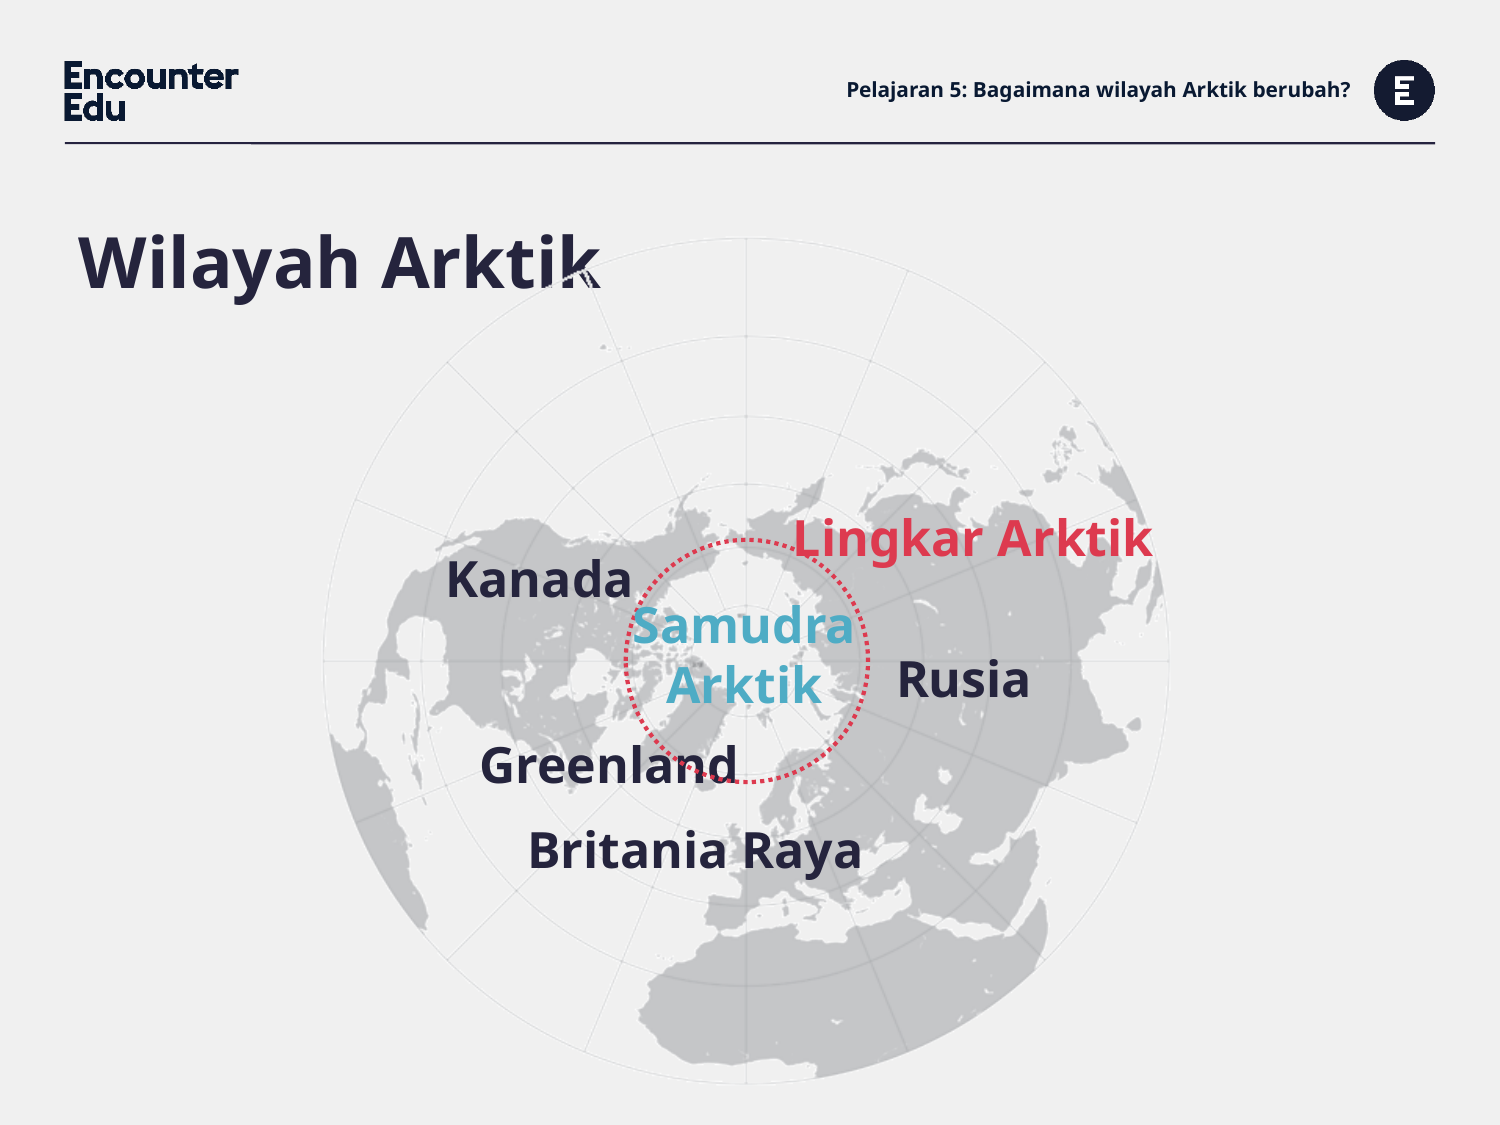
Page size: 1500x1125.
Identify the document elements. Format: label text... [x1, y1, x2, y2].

picture [60, 59, 243, 122]
text_box Wilayah Arktik [71, 212, 925, 320]
title Pelajaran 5: Bagaimana wilayah Arktik berubah? [647, 67, 1359, 114]
picture [1372, 58, 1436, 122]
picture [317, 231, 1177, 1092]
